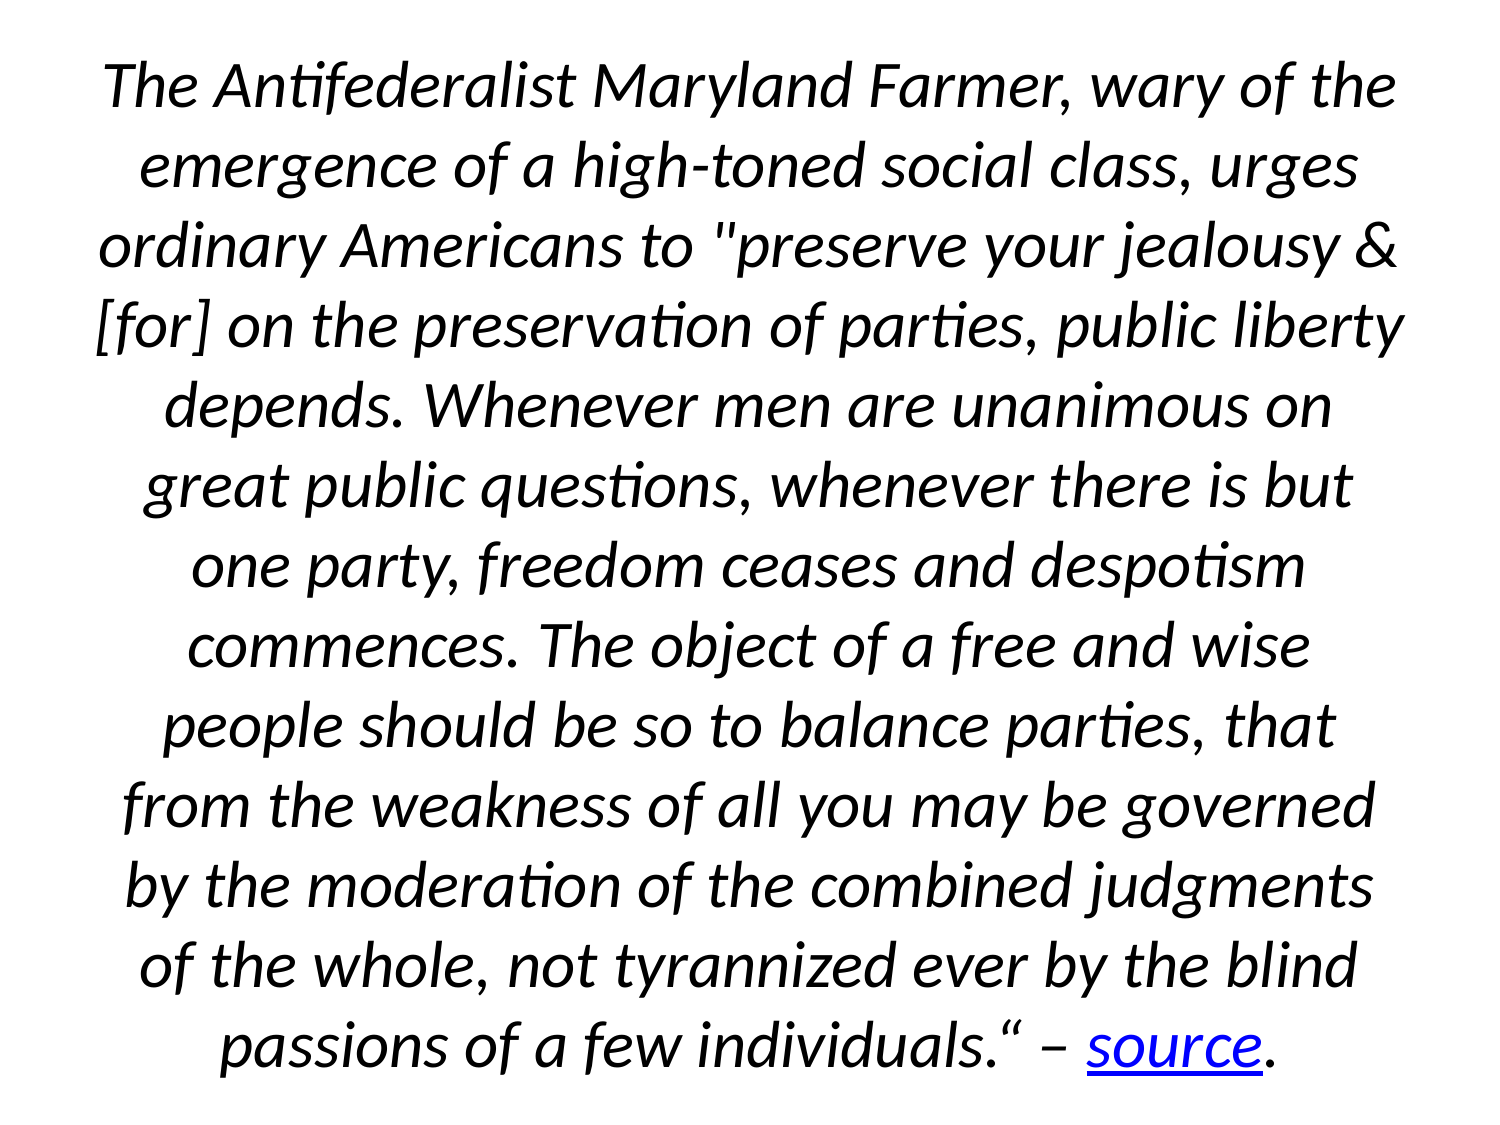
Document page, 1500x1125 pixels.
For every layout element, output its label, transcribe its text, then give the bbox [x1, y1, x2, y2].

title The Antifederalist Maryland Farmer, wary of the emergence of a high-toned social class, urges ordinary Americans to "preserve your jealousy & [for] on the preservation of parties, public liberty depends. Whenever men are unanimous on great public questions, whenever there is but one party, freedom ceases and despotism commences. The object of a free and wise people should be so to balance parties, that from the weakness of all you may be governed by the moderation of the combined judgments of the whole, not tyrannized ever by the blind passions of a few individuals.“ – source. [74, 44, 1426, 1077]
